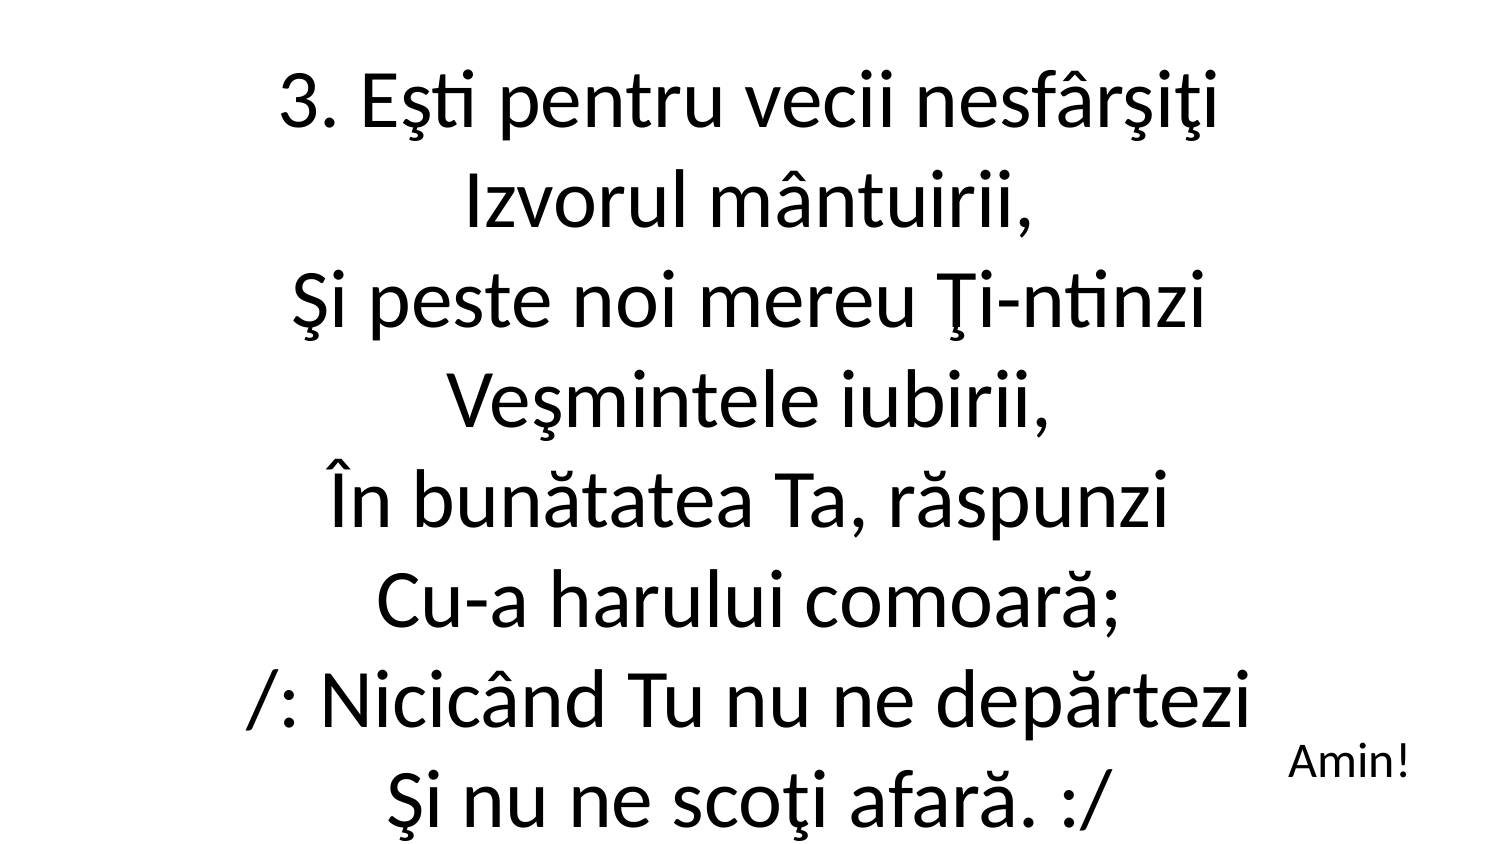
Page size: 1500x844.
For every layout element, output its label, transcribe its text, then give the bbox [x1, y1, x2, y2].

text_box Amin! [1273, 674, 1427, 795]
text_box 3. Eşti pentru vecii nesfârşiţi Izvorul mântuirii, Şi peste noi mereu Ţi-ntinzi Veşmintele iubirii, În bunătatea Ta, răspunzi Cu-a harului comoară; /: Nicicând Tu nu ne depărtezi Şi nu ne scoţi afară. :/ [231, 0, 1269, 844]
